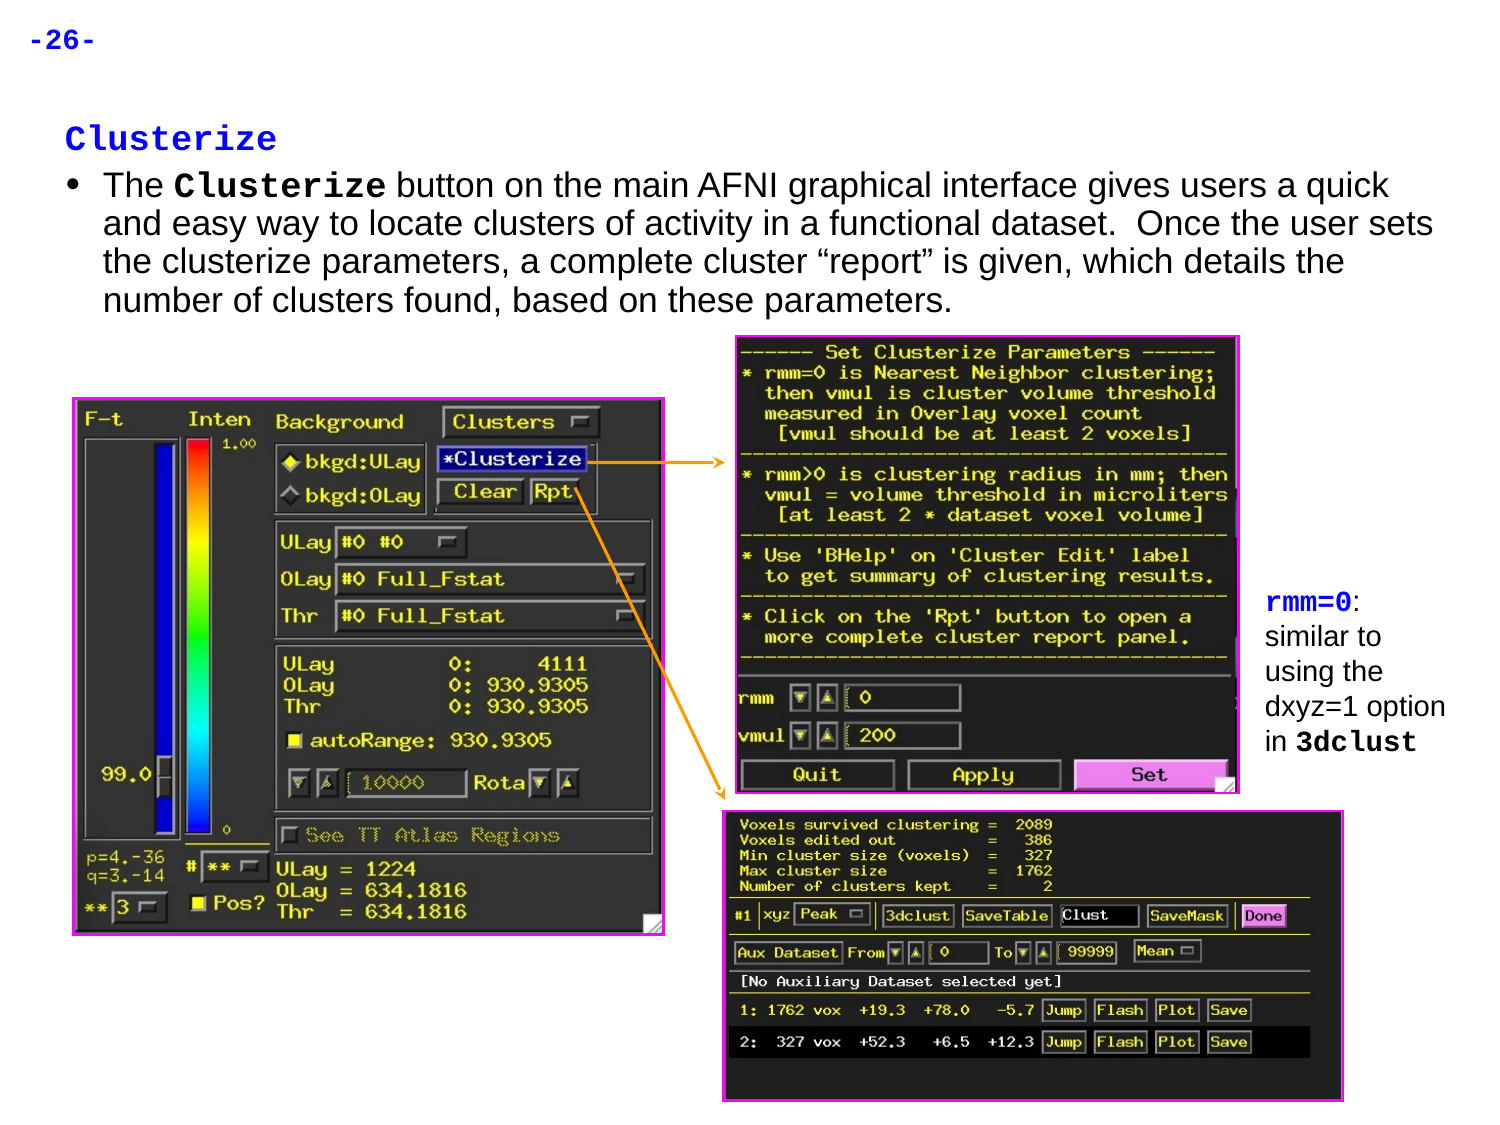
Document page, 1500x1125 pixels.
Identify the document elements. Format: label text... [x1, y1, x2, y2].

text_box Clusterize The Clusterize button on the main AFNI graphical interface gives users a quick and easy way to locate clusters of activity in a functional dataset. Once the user sets the clusterize parameters, a complete cluster “report” is given, which details the number of clusters found, based on these parameters. [49, 112, 1450, 400]
picture [74, 399, 663, 934]
text_box rmm=0: similar to using the dxyz=1 option in 3dclust [1249, 575, 1463, 766]
picture [737, 337, 1238, 792]
text_box [712, 456, 726, 469]
picture [724, 812, 1343, 1100]
text_box [714, 786, 726, 801]
